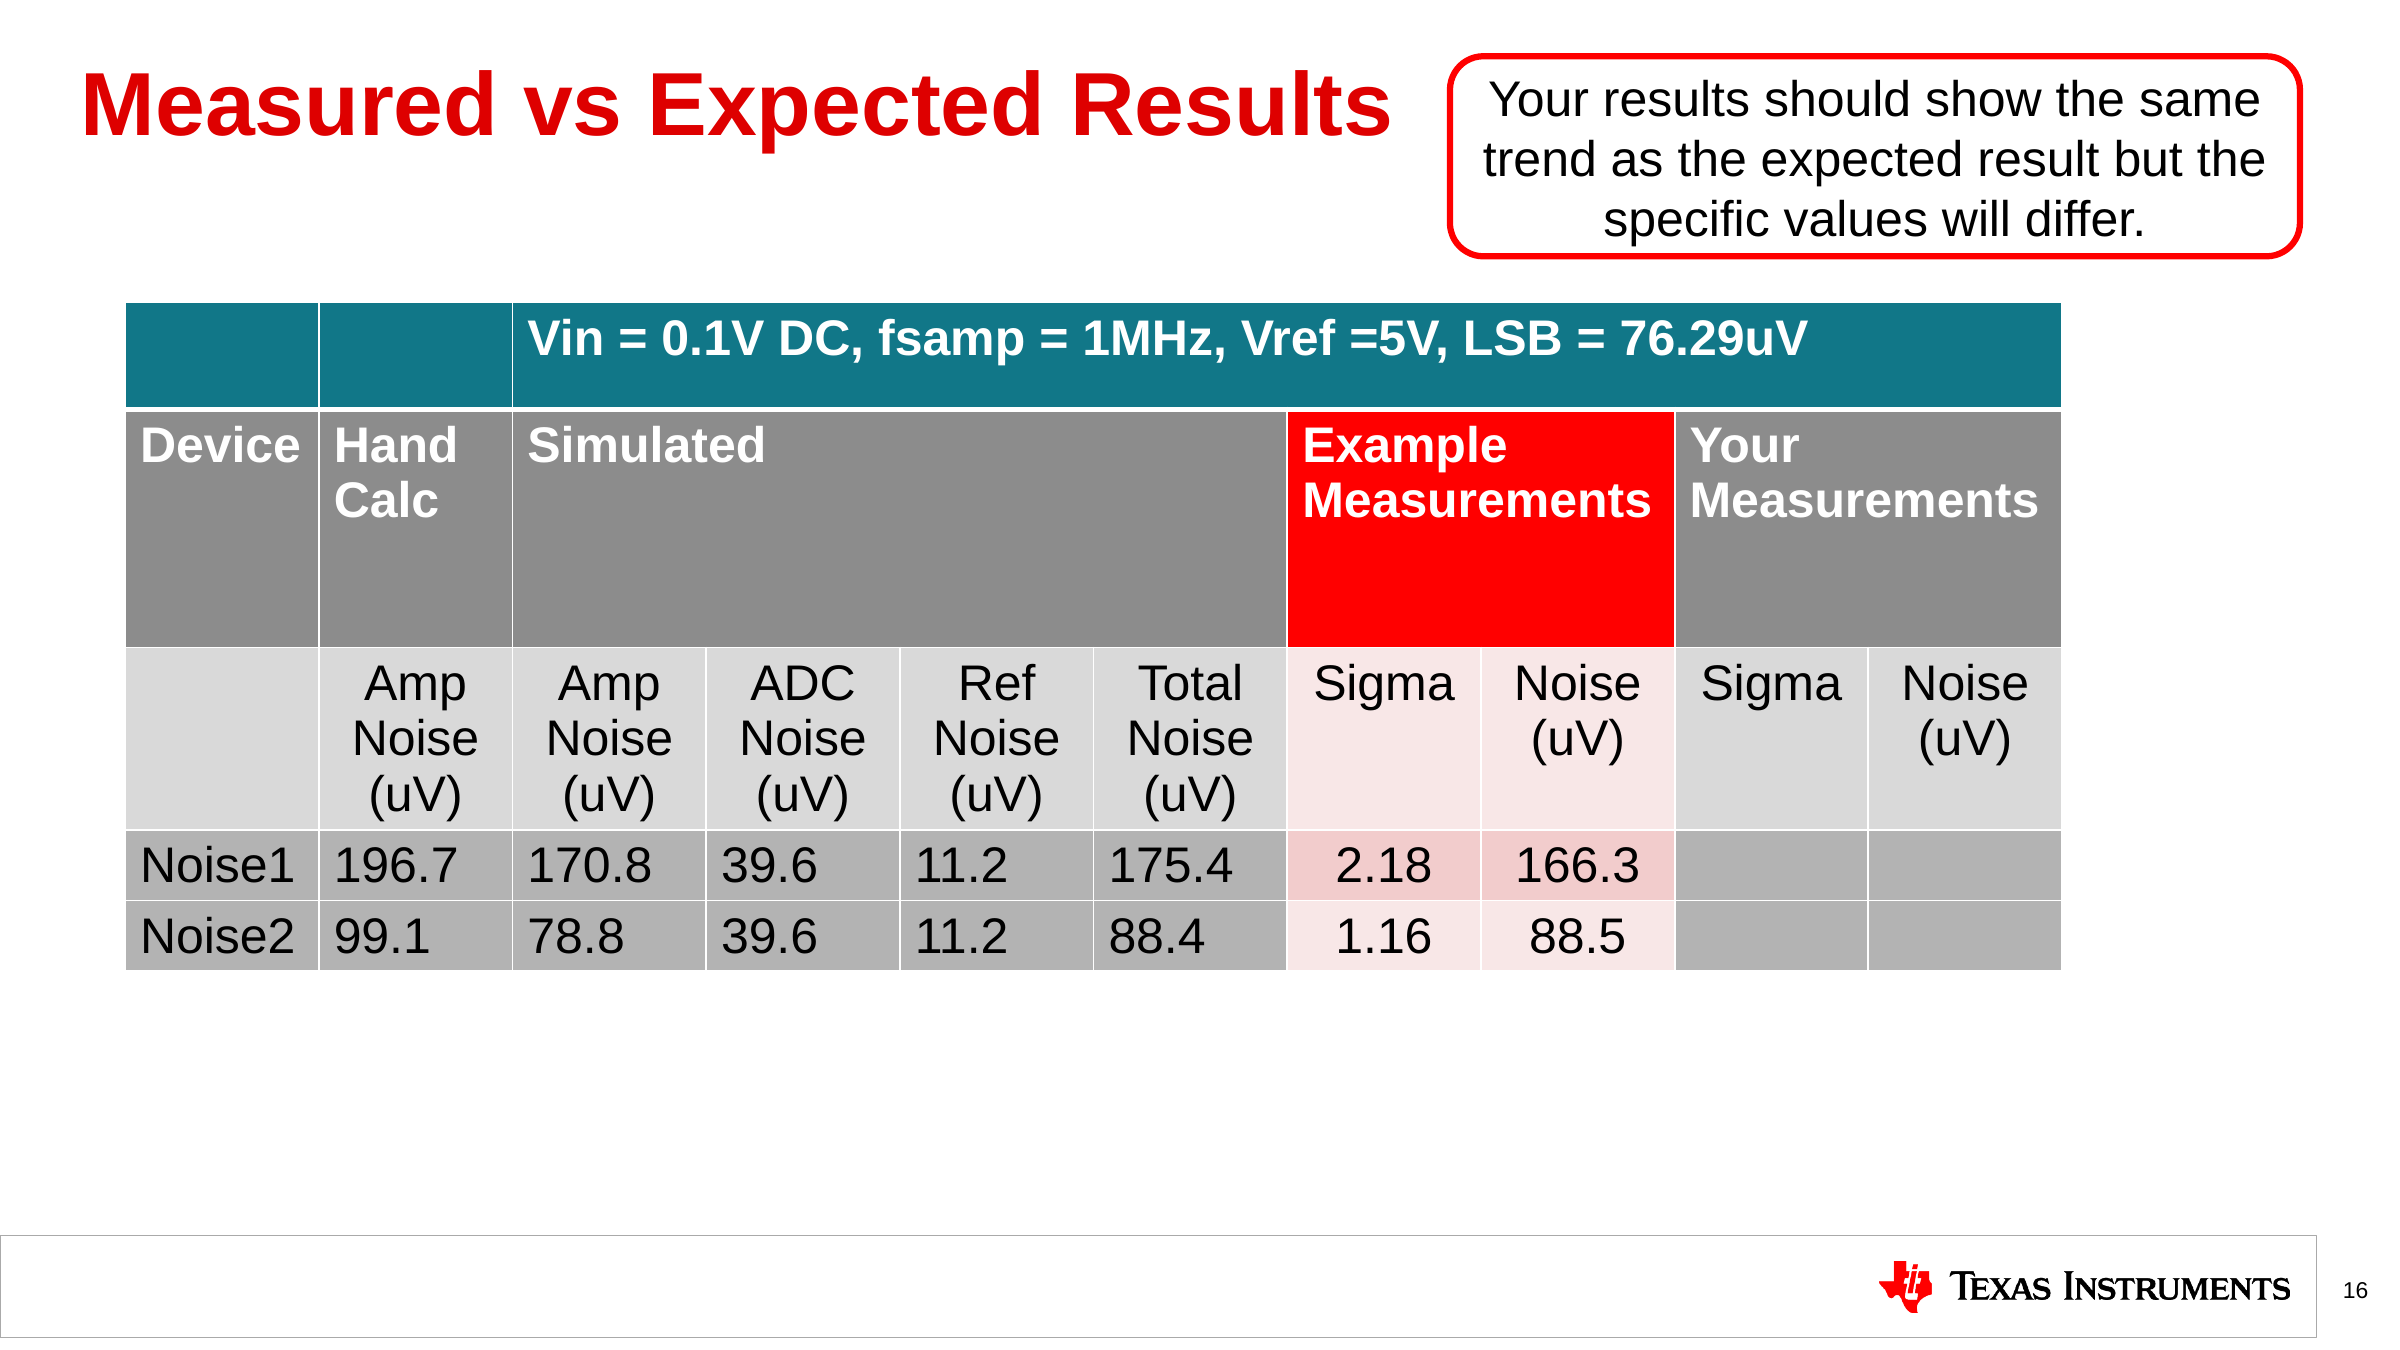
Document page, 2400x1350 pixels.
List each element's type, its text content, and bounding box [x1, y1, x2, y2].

table_cell Noise1 [126, 831, 318, 900]
table_cell 166.3 [1482, 831, 1674, 900]
text_box Your results should show the same trend as the expected result but the specific values will differ. [1447, 54, 2303, 259]
title Measured vs Expected Results [60, 27, 2282, 189]
table_cell 175.4 [1094, 831, 1286, 900]
table_cell 170.8 [513, 831, 705, 900]
picture [1879, 1307, 2290, 1313]
table_cell [1869, 901, 2061, 970]
table_cell Sigma [1288, 648, 1480, 829]
table_cell 1.16 [1288, 901, 1480, 970]
table_cell ADC Noise (uV) [707, 648, 899, 829]
table_cell Ref Noise (uV) [901, 648, 1093, 829]
table_cell 11.2 [901, 831, 1093, 900]
table_cell 196.7 [320, 831, 512, 900]
table_cell [1676, 831, 1867, 900]
table_cell Amp Noise (uV) [513, 648, 705, 829]
table_cell 78.8 [513, 901, 705, 970]
table_cell 11.2 [901, 901, 1093, 970]
table_cell 2.18 [1288, 831, 1480, 900]
table_cell Sigma [1676, 648, 1867, 829]
table_header [126, 303, 318, 407]
table_header [320, 303, 512, 407]
table_cell Noise (uV) [1869, 648, 2061, 829]
slide_number 16 [1828, 1265, 2389, 1307]
table_cell Your Measurements [1676, 412, 2061, 647]
table_cell Amp Noise (uV) [320, 648, 512, 829]
table_cell Total Noise (uV) [1094, 648, 1286, 829]
table_cell [126, 648, 318, 829]
picture [1879, 1261, 2290, 1265]
table_cell 39.6 [707, 831, 899, 900]
table_header Vin = 0.1V DC, fsamp = 1MHz, Vref =5V, LSB = 76.29uV [513, 303, 2061, 407]
table_cell Example Measurements [1288, 412, 1674, 647]
table_cell [1869, 831, 2061, 900]
table_cell Hand Calc [320, 412, 512, 647]
table_cell 88.5 [1482, 901, 1674, 970]
table_cell Device [126, 412, 318, 647]
table_cell Noise (uV) [1482, 648, 1674, 829]
table_cell [1676, 901, 1867, 970]
table_cell 88.4 [1094, 901, 1286, 970]
table_cell Noise2 [126, 901, 318, 970]
table_cell 99.1 [320, 901, 512, 970]
table_cell 39.6 [707, 901, 899, 970]
table_cell Simulated [513, 412, 1286, 647]
